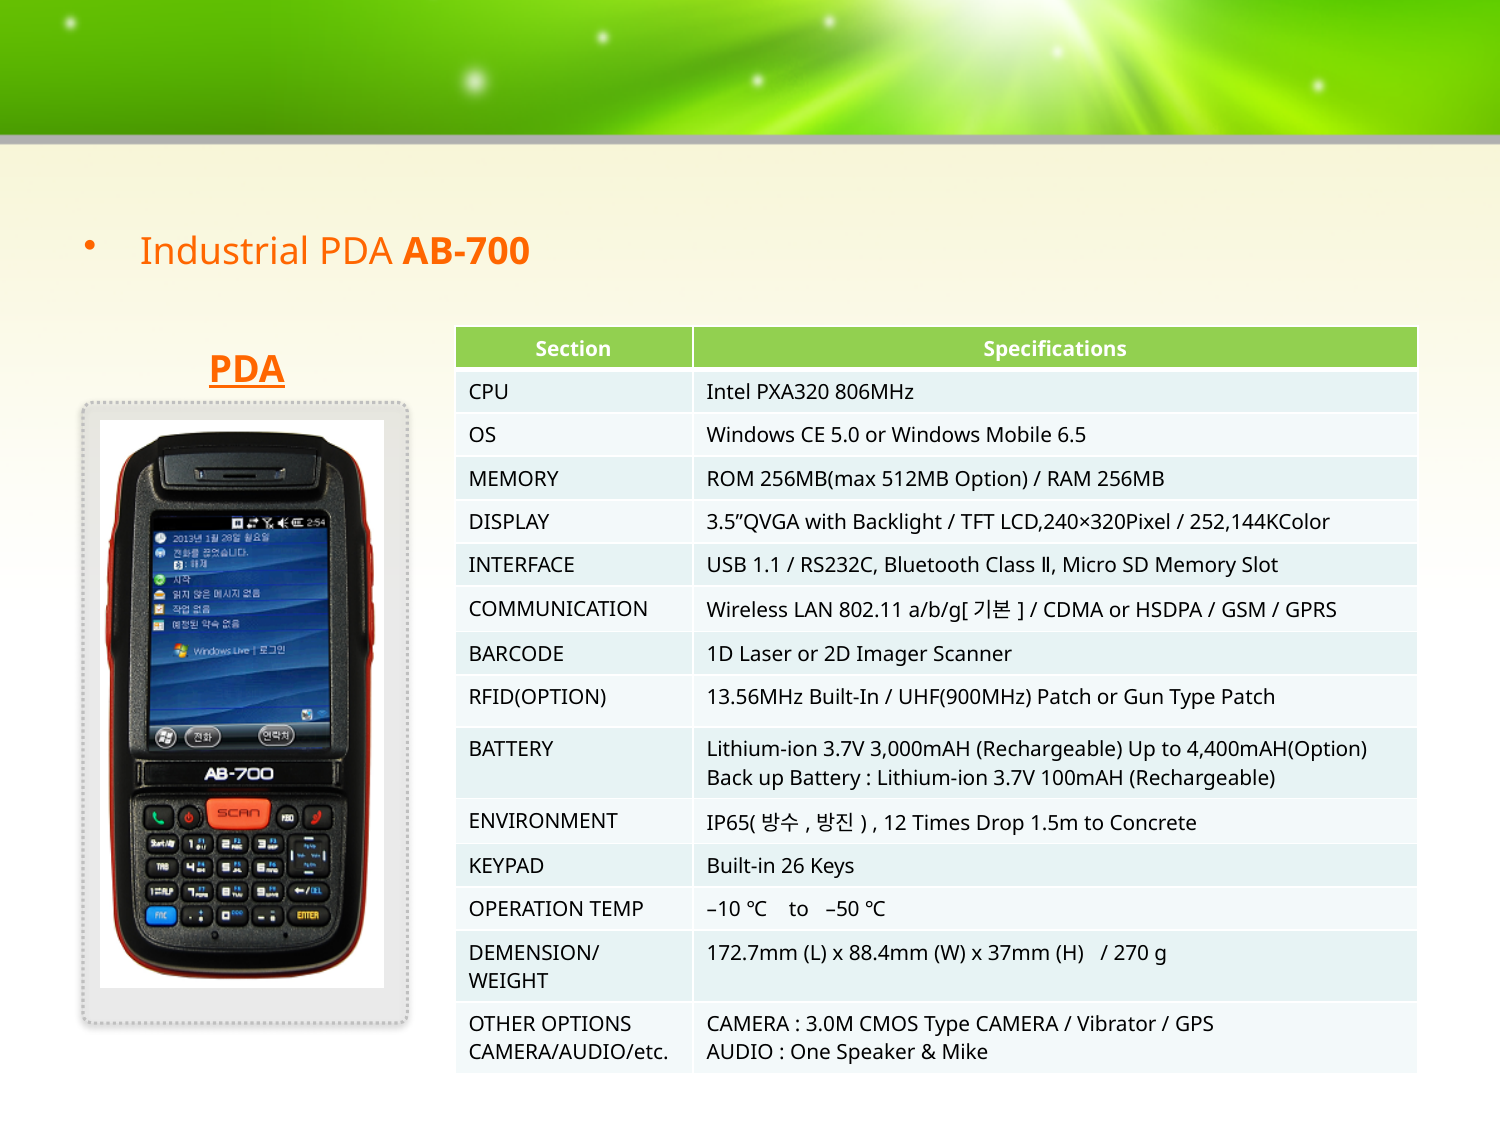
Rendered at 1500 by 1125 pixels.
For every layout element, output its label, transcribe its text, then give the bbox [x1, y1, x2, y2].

table_cell 1D Laser or 2D Imager Scanner [694, 632, 1417, 674]
table_cell INTERFACE [456, 544, 692, 585]
table_cell Lithium-ion 3.7V 3,000mAH (Rechargeable) Up to 4,400mAH(Option) Back up Battery : Lithium-ion 3.7V 100mAH (Rechargeable) [694, 728, 1417, 798]
table_cell OPERATION TEMP [456, 888, 692, 929]
table_cell 172.7mm (L) x 88.4mm (W) x 37mm (H) / 270 g [694, 931, 1417, 1001]
table_cell COMMUNICATION [456, 587, 692, 631]
table_cell DEMENSION/WEIGHT [456, 931, 692, 1001]
table_cell IP65(방수,방진) , 12 Times Drop 1.5m to Concrete [694, 799, 1417, 843]
table_header Section [456, 327, 692, 367]
table_cell BATTERY [456, 728, 692, 798]
table_cell DISPLAY [456, 501, 692, 542]
table_cell 13.56MHz Built-In / UHF(900MHz) Patch or Gun Type Patch [694, 676, 1417, 726]
picture [0, 0, 1500, 1125]
table_cell OS [456, 414, 692, 455]
table_cell OTHER OPTIONS CAMERA/AUDIO/etc. [456, 1003, 692, 1073]
table_cell RFID(OPTION) [456, 676, 692, 726]
table_cell Wireless LAN 802.11 a/b/g[기본] / CDMA or HSDPA / GSM / GPRS [694, 587, 1417, 631]
table_cell –10 ℃ to –50 ℃ [694, 888, 1417, 929]
table_cell KEYPAD [456, 844, 692, 886]
table_cell 3.5”QVGA with Backlight / TFT LCD,240×320Pixel / 252,144KColor [694, 501, 1417, 542]
table_cell CAMERA : 3.0M CMOS Type CAMERA / Vibrator / GPS AUDIO : One Speaker & Mike [694, 1003, 1417, 1073]
table_cell Windows CE 5.0 or Windows Mobile 6.5 [694, 414, 1417, 455]
table_cell Built-in 26 Keys [694, 844, 1417, 886]
table_cell MEMORY [456, 457, 692, 499]
table_cell ENVIRONMENT [456, 799, 692, 843]
text_box Industrial PDA AB-700 [68, 219, 1316, 320]
table_cell CPU [456, 372, 692, 412]
text_box [82, 401, 409, 1024]
table_cell USB 1.1 / RS232C, Bluetooth Class Ⅱ, Micro SD Memory Slot [694, 544, 1417, 585]
table_cell Intel PXA320 806MHz [694, 372, 1417, 412]
table_header Specifications [694, 327, 1417, 367]
text_box PDA [135, 337, 359, 390]
table_cell BARCODE [456, 632, 692, 674]
table_cell ROM 256MB(max 512MB Option) / RAM 256MB [694, 457, 1417, 499]
